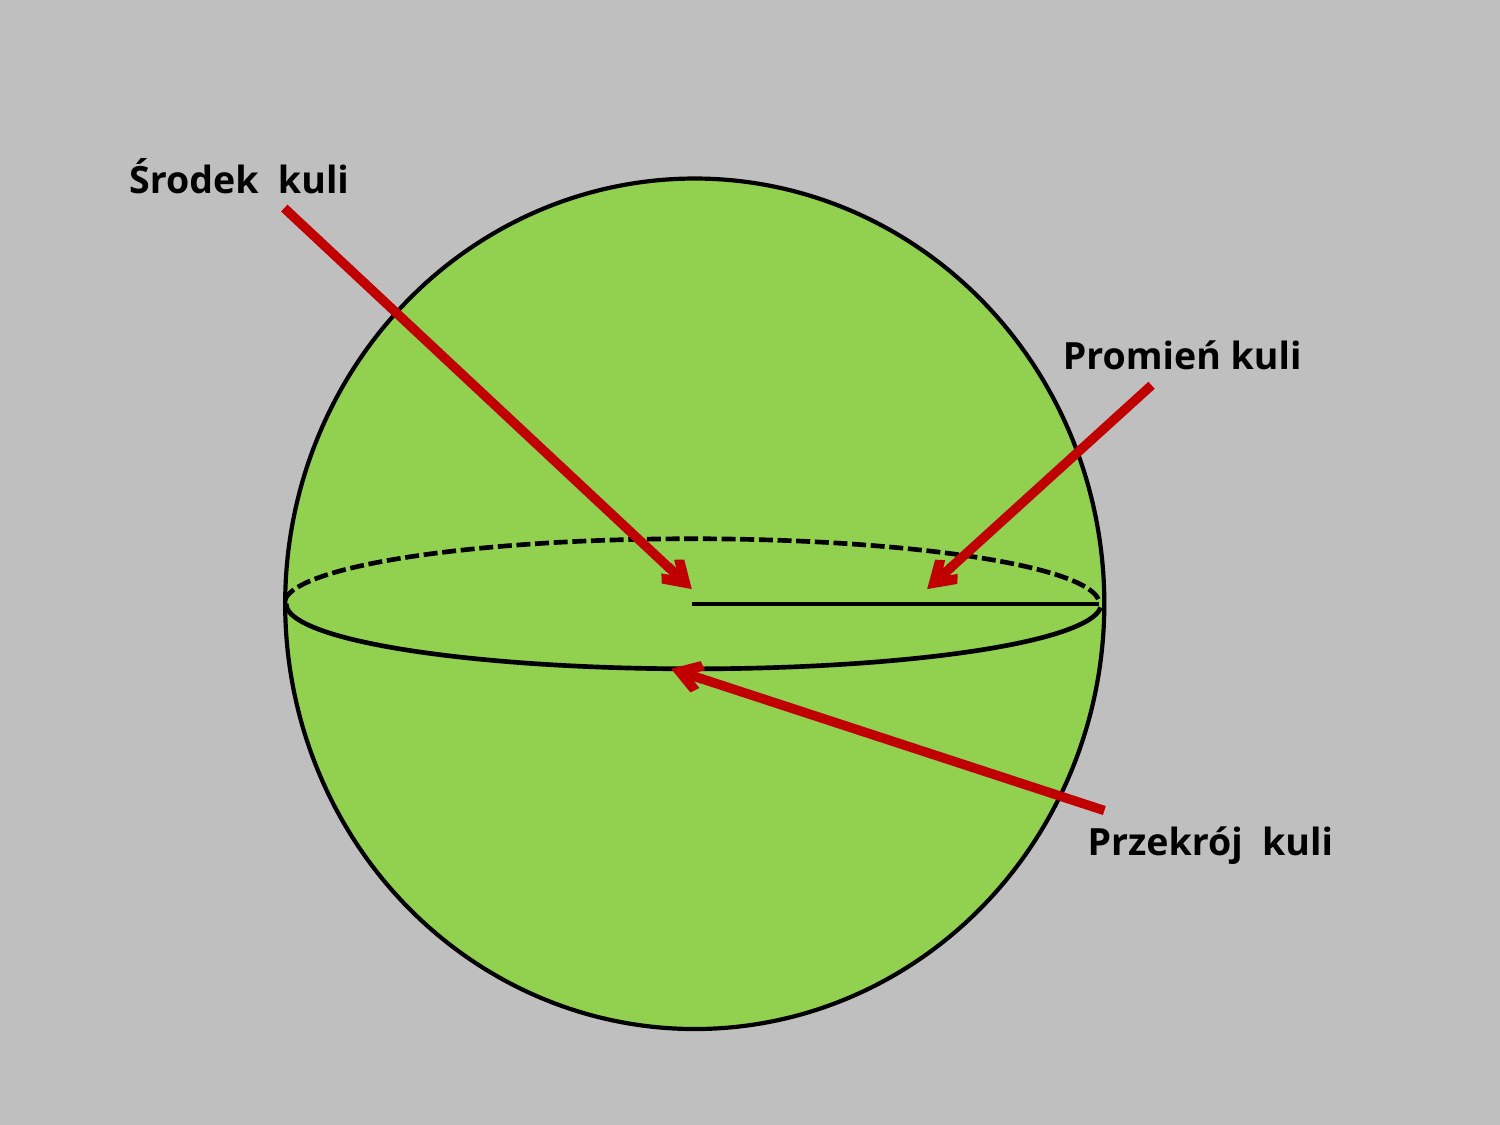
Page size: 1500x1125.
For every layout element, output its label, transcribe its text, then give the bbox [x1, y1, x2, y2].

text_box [670, 668, 1105, 811]
text_box [283, 597, 1051, 1032]
text_box Promień kuli [1048, 324, 1388, 385]
text_box Przekrój kuli [1073, 810, 1413, 871]
text_box [544, 176, 1048, 549]
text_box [926, 385, 1152, 590]
text_box [285, 603, 1102, 670]
text_box Środek kuli [114, 148, 455, 208]
text_box [284, 537, 1101, 604]
text_box [828, 598, 1107, 667]
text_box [284, 207, 693, 590]
